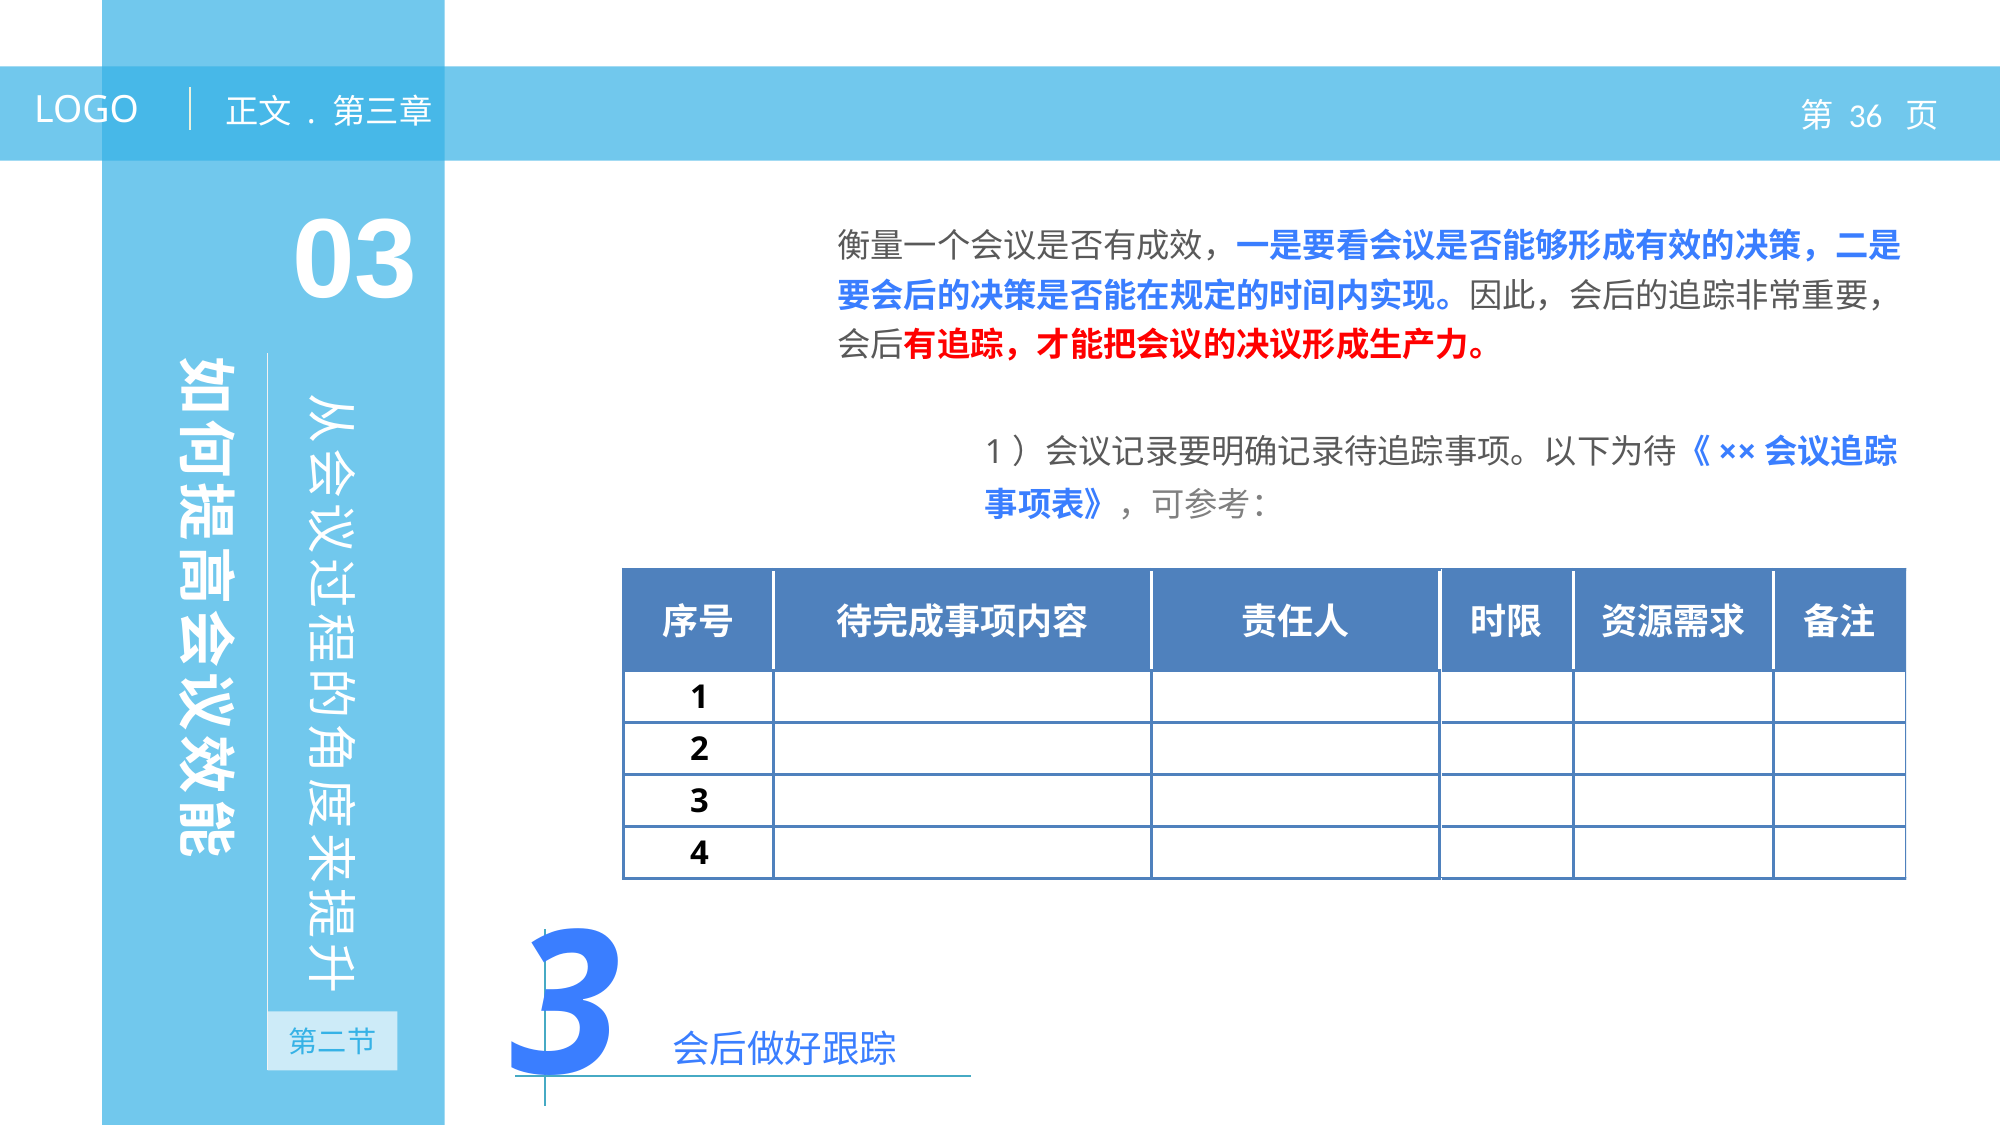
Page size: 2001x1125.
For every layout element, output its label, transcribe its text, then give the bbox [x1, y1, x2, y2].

text_box 1）会议记录要明确记录待追踪事项。以下为待《××会议追踪事项表》，可参考： [970, 408, 1934, 531]
picture [621, 567, 1907, 886]
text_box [495, 865, 972, 1124]
text_box 衡量一个会议是否有成效，一是要看会议是否能够形成有效的决策，二是要会后的决策是否能在规定的时间内实现。因此，会后的追踪非常重要，会后有追踪，才能把会议的决议形成生产力。 [822, 208, 1934, 371]
